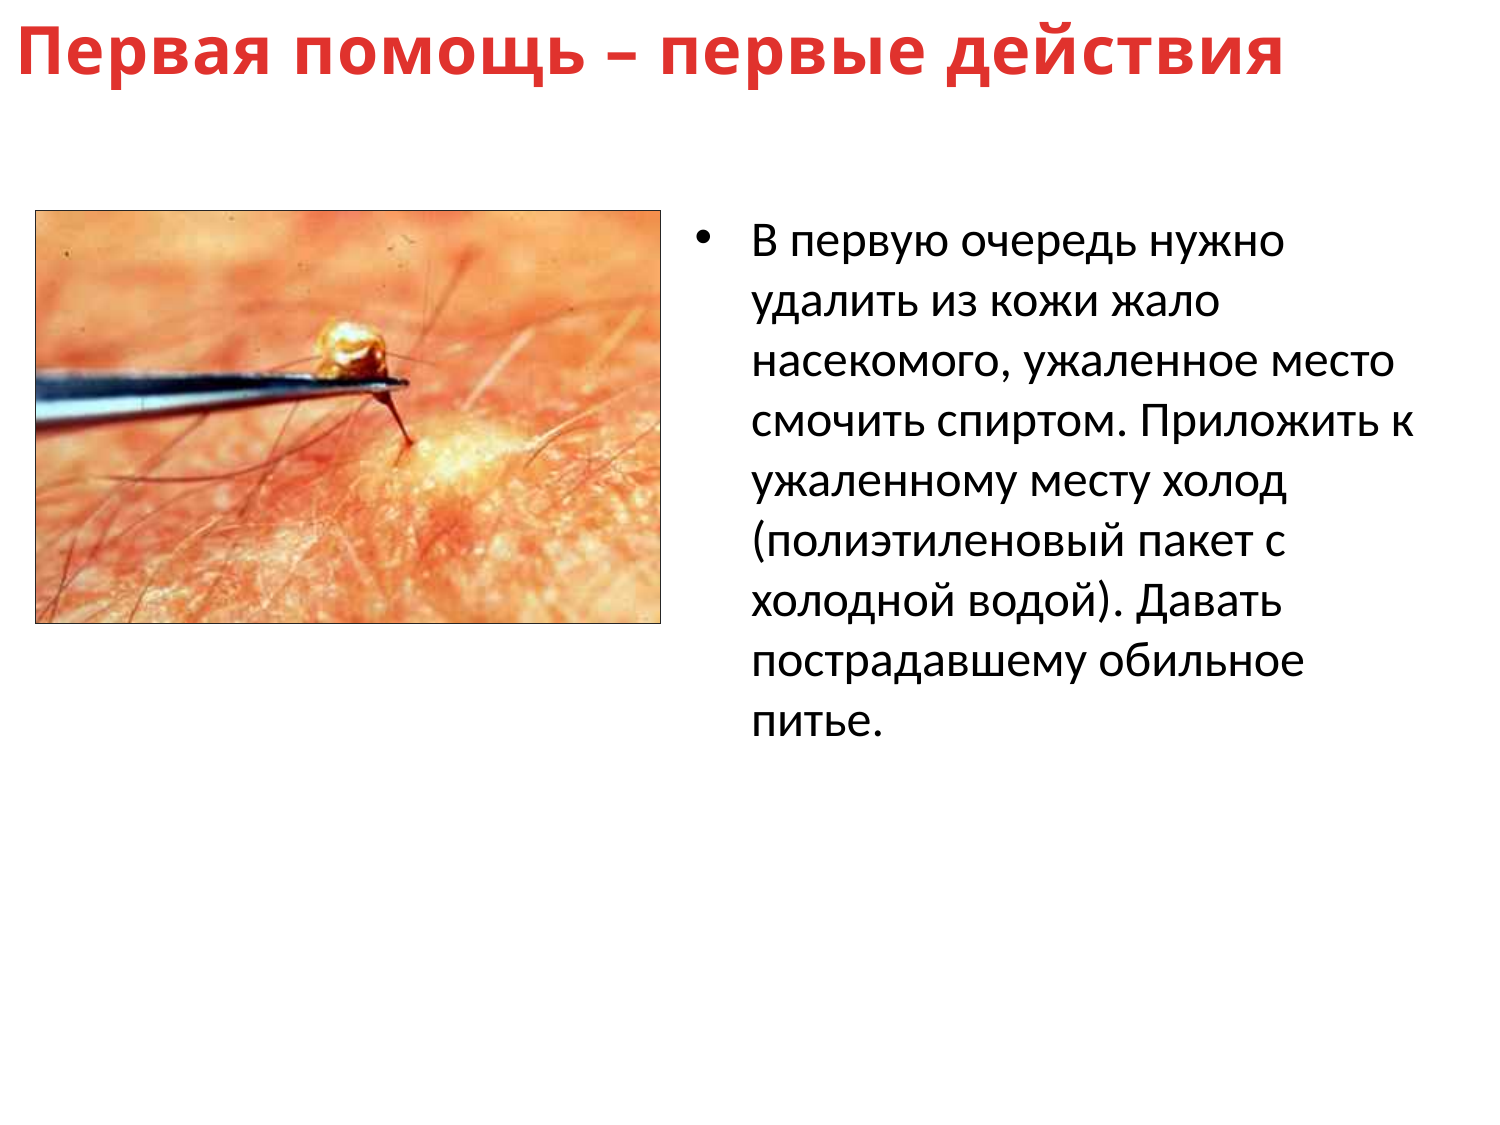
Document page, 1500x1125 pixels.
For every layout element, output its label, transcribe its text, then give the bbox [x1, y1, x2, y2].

picture [34, 210, 661, 624]
list В первую очередь нужно удалить из кожи жало насекомого, ужаленное место смочить спиртом. Приложить к ужаленному месту холод (полиэтиленовый пакет с холодной водой). Давать пострадавшему обильное питье. [679, 199, 1465, 942]
text_box Первая помощь – первые действия [0, 0, 1500, 95]
